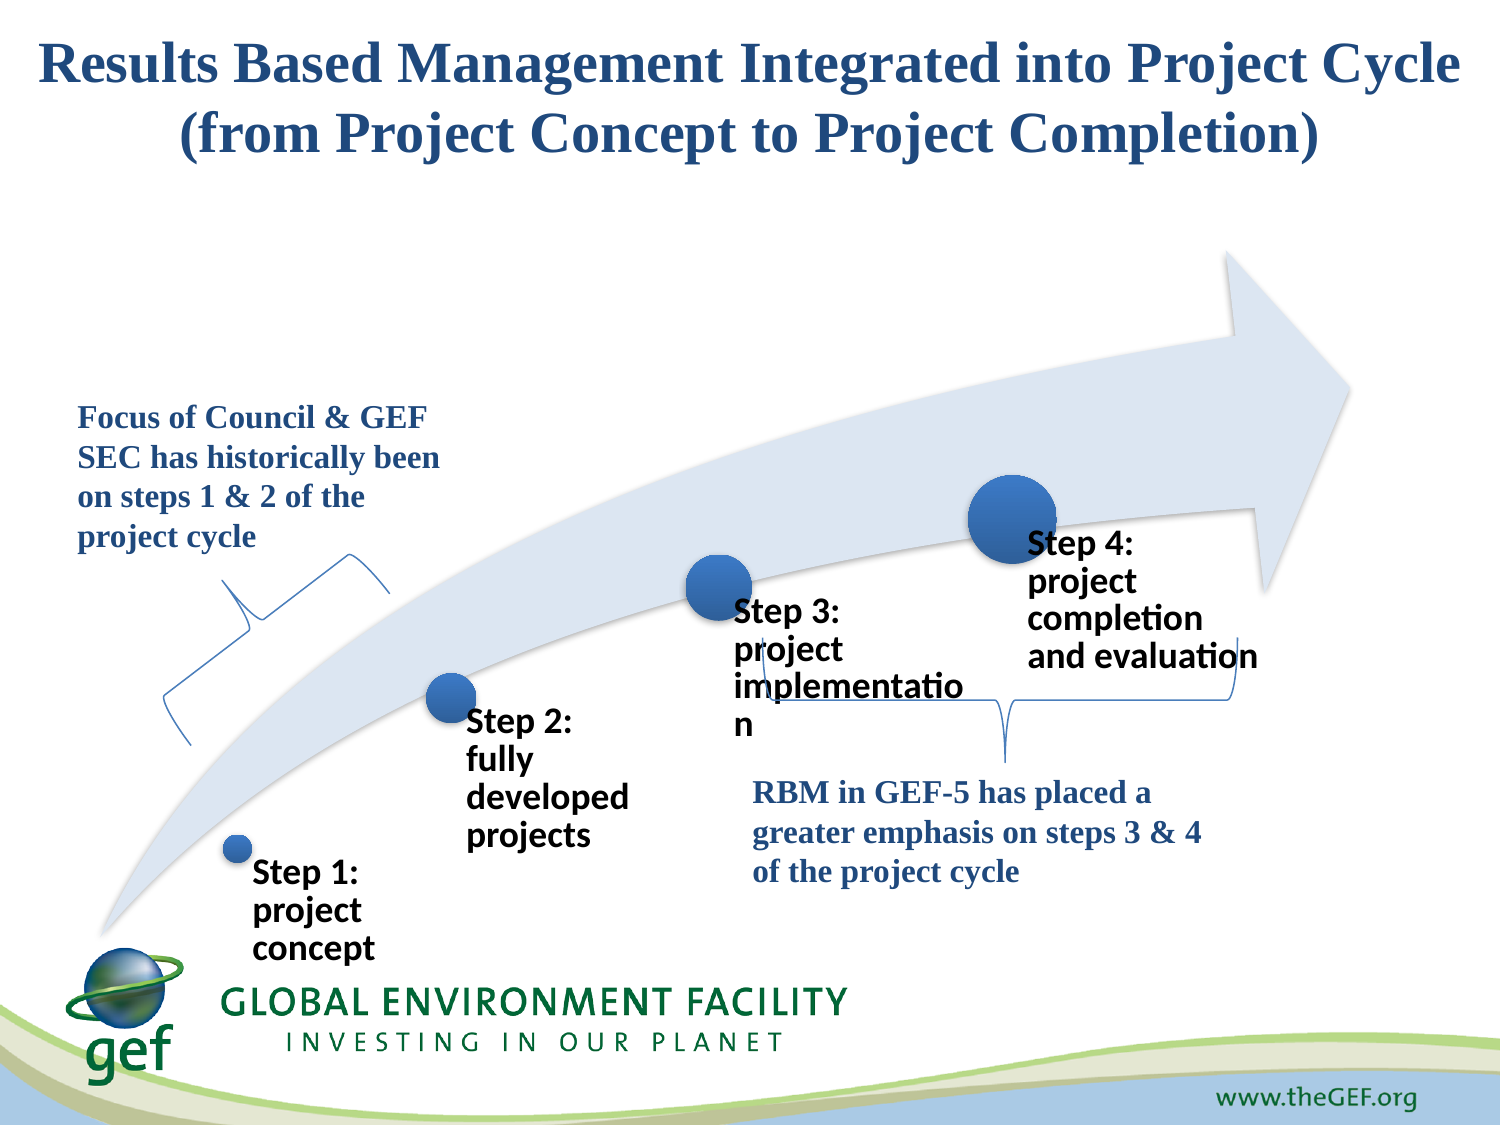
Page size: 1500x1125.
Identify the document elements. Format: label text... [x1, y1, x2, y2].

text_box Focus of Council & GEF SEC has historically been on steps 1 & 2 of the project cycle [62, 387, 94, 562]
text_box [99, 249, 1351, 938]
title Results Based Management Integrated into Project Cycle (from Project Concept to Project Completion) [0, 24, 1500, 163]
picture [0, 920, 1500, 1125]
